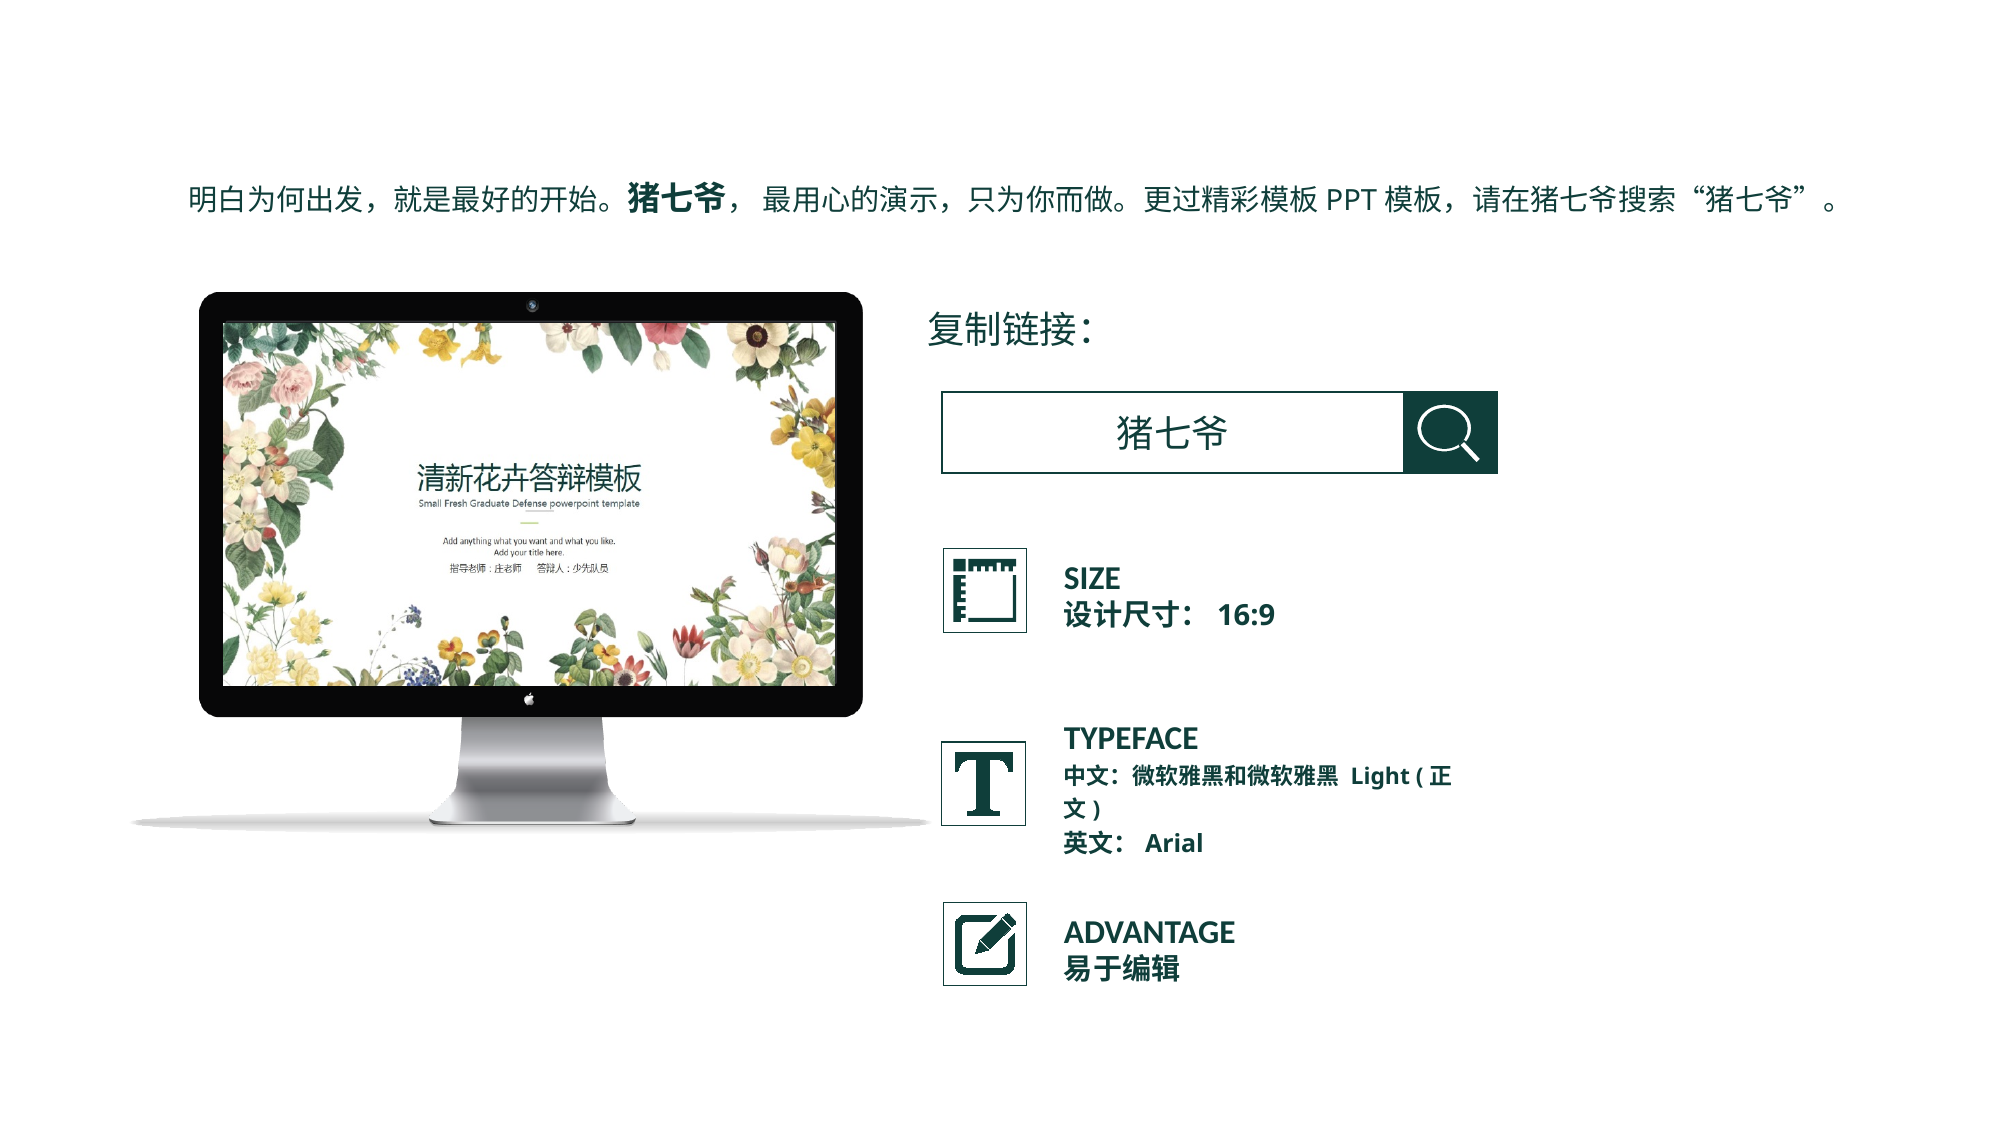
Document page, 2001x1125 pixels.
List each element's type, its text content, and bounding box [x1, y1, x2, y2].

text_box 复制链接： [933, 298, 1130, 359]
text_box SIZE 设计尺寸：16:9 [1063, 548, 1458, 632]
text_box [941, 391, 1498, 474]
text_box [943, 902, 1027, 986]
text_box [941, 741, 1026, 826]
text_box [128, 292, 933, 834]
text_box [968, 558, 1017, 572]
text_box ADVANTAGE 易于编辑 [1063, 902, 1458, 985]
text_box [943, 548, 1027, 633]
text_box 明白为何出发，就是最好的开始。猪七爷， 最用心的演示，只为你而做。更过精彩模板PPT模板，请在猪七爷搜索“猪七爷”。 [188, 139, 1872, 259]
text_box TYPEFACE 中文：微软雅黑和微软雅黑 Light (正文) 英文：Arial [1063, 708, 1476, 858]
text_box [953, 558, 966, 572]
picture [223, 323, 835, 686]
text_box [968, 575, 1017, 622]
text_box [953, 575, 966, 622]
